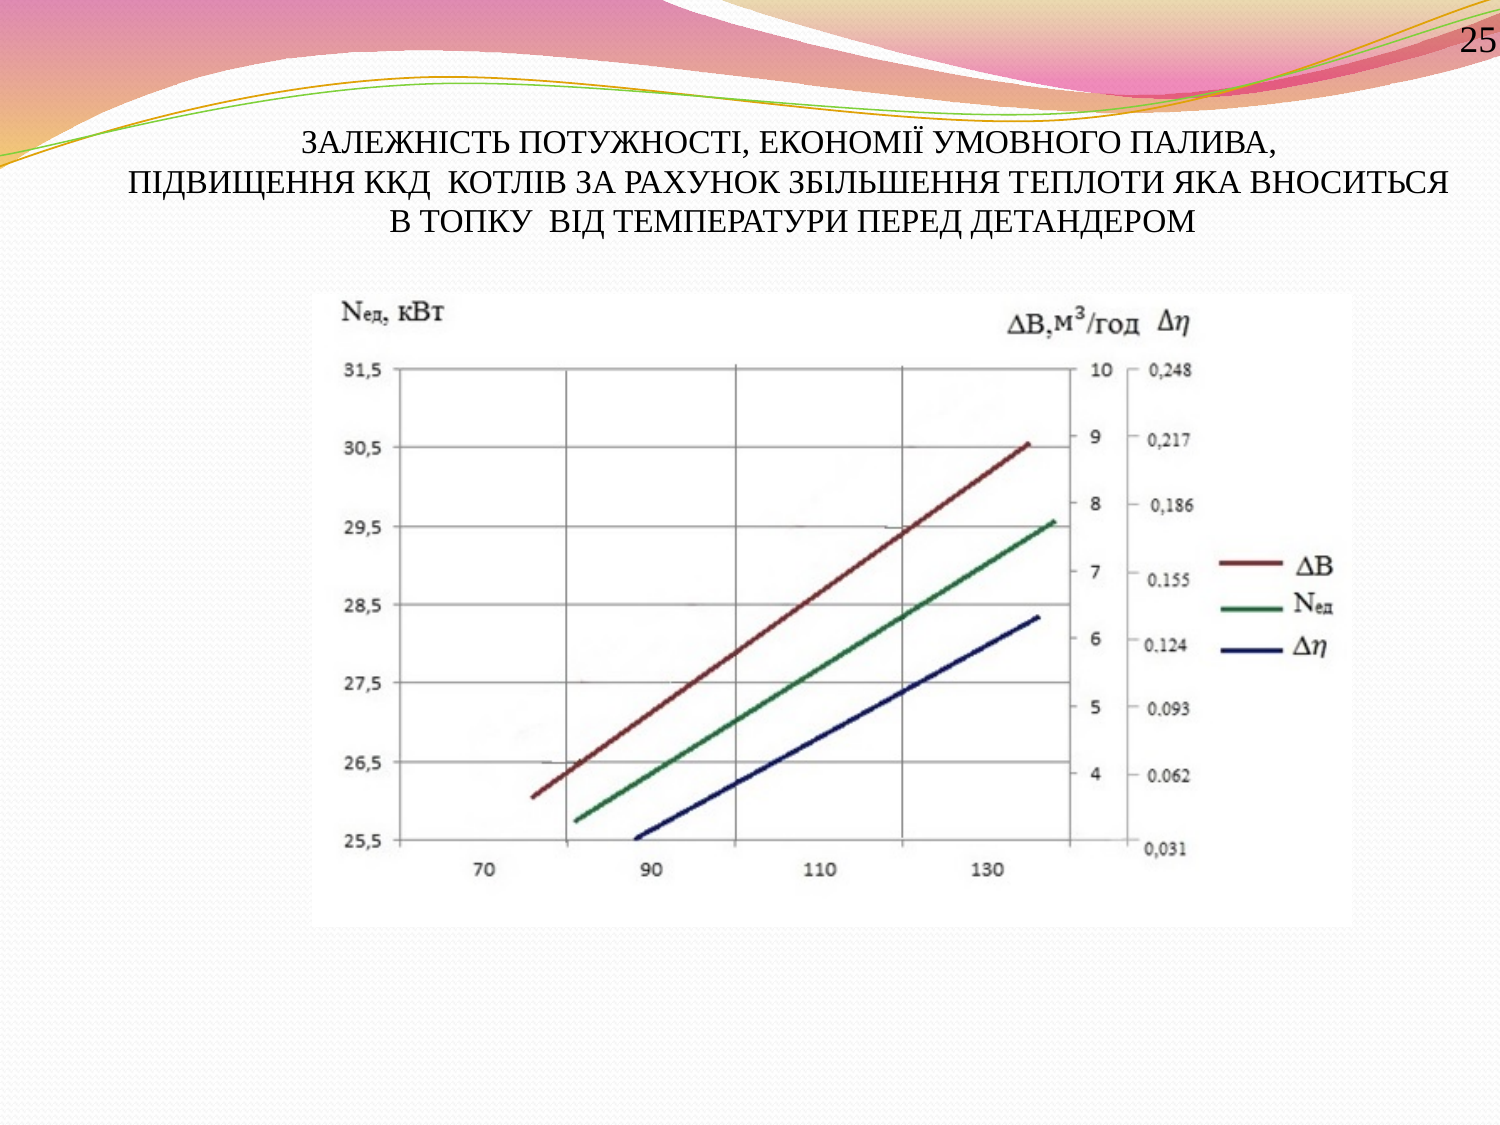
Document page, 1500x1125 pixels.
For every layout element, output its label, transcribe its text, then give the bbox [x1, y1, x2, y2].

text_box ЗАЛЕЖНІСТЬ ПОТУЖНОСТІ, ЕКОНОМІЇ УМОВНОГО ПАЛИВА, ПІДВИЩЕННЯ ККД КОТЛІВ ЗА РАХУНОК ЗБІЛЬШЕННЯ ТЕПЛОТИ ЯКА ВНОСИТЬСЯ В ТОПКУ ВІД ТЕМПЕРАТУРИ ПЕРЕД ДЕТАНДЕРОМ [113, 112, 1474, 287]
slide_number 25 [1372, 0, 1498, 60]
picture [312, 293, 1353, 928]
